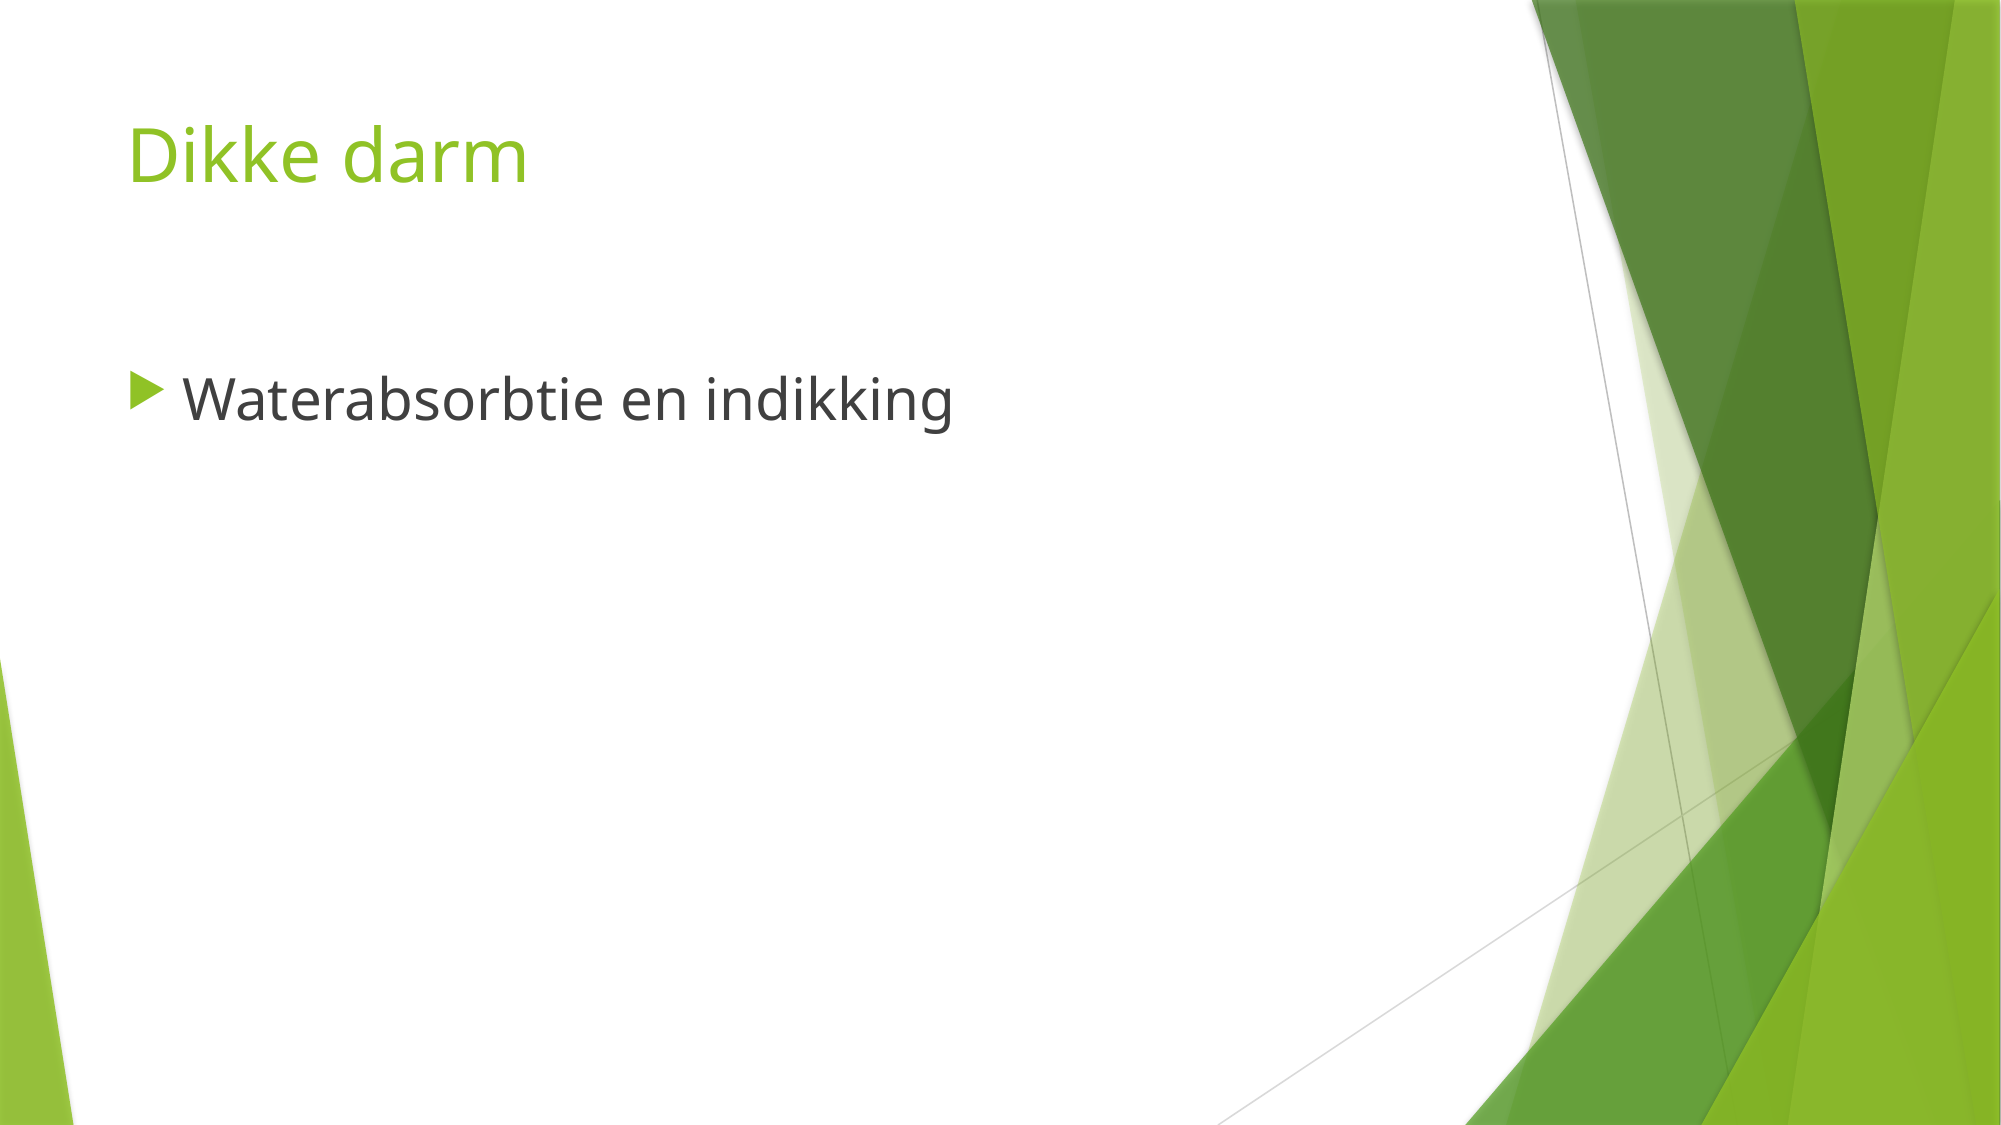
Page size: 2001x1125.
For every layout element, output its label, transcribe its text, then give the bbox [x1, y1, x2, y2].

list Waterabsorbtie en indikking [111, 354, 1522, 992]
title Dikke darm [111, 99, 1522, 317]
